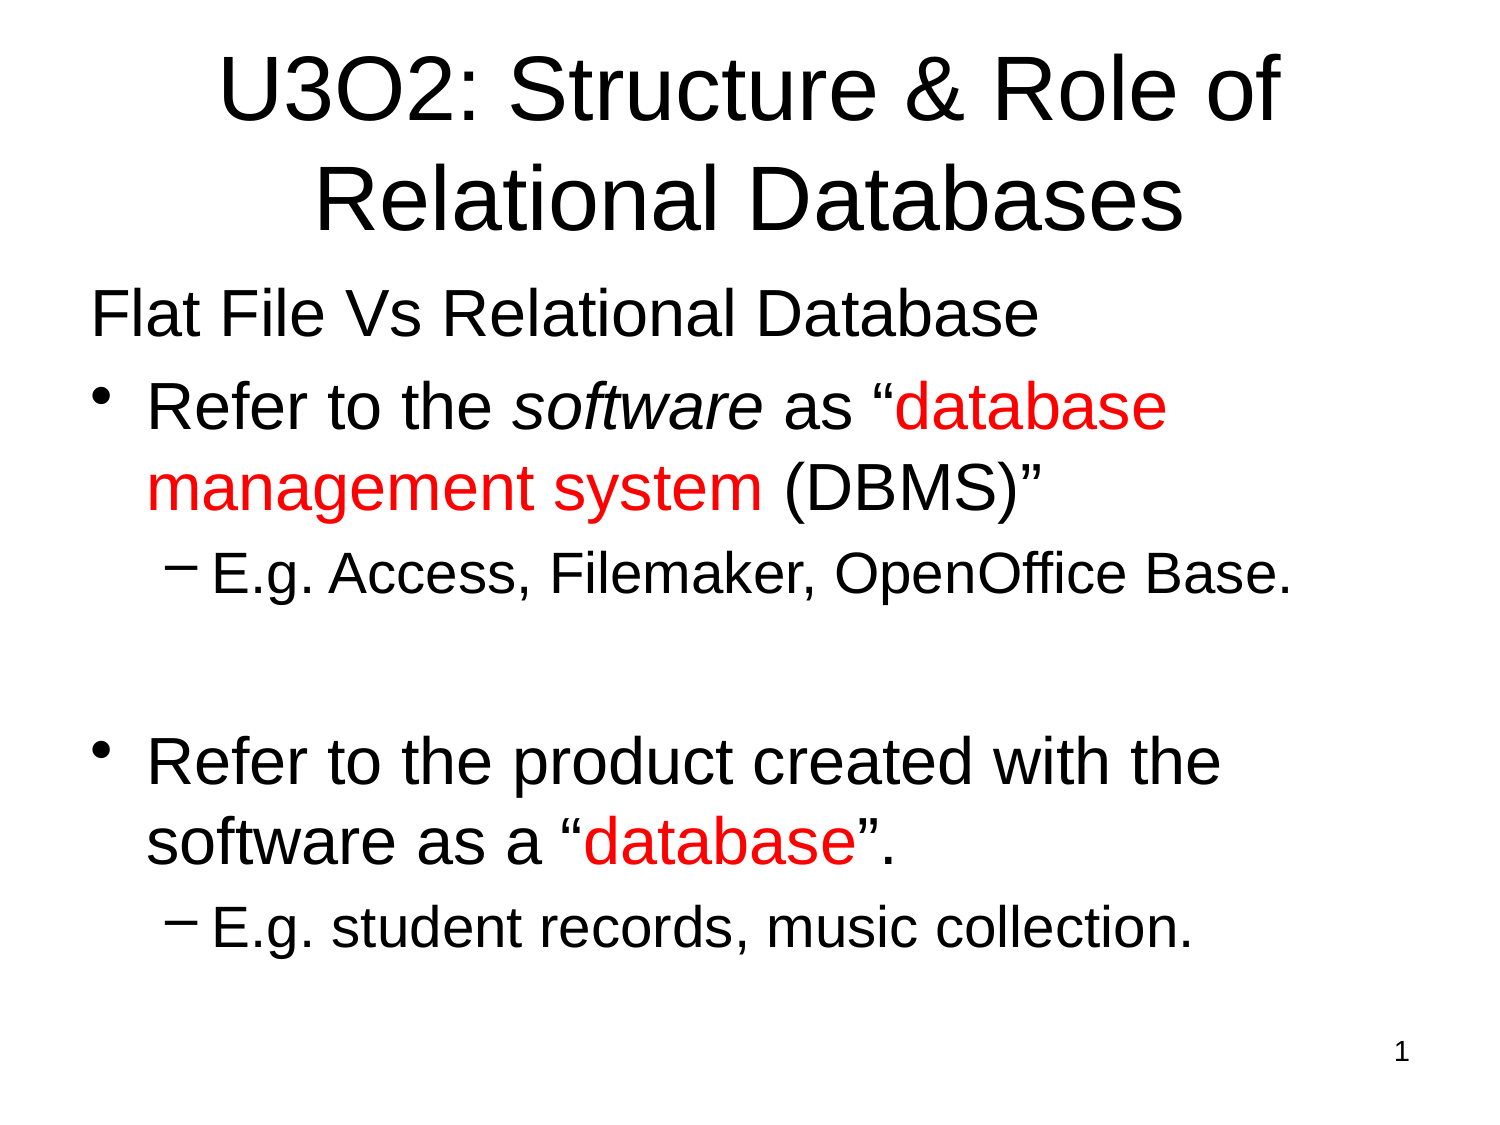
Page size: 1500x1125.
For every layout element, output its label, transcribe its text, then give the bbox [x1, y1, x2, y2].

list Flat File Vs Relational Database Refer to the software as “database management system (DBMS)” E.g. Access, Filemaker, OpenOffice Base. Refer to the product created with the software as a “database”. E.g. student records, music collection. [74, 262, 1426, 1006]
title U3O2: Structure & Role of Relational Databases [74, 44, 1426, 233]
slide_number 1 [1074, 1024, 1426, 1103]
